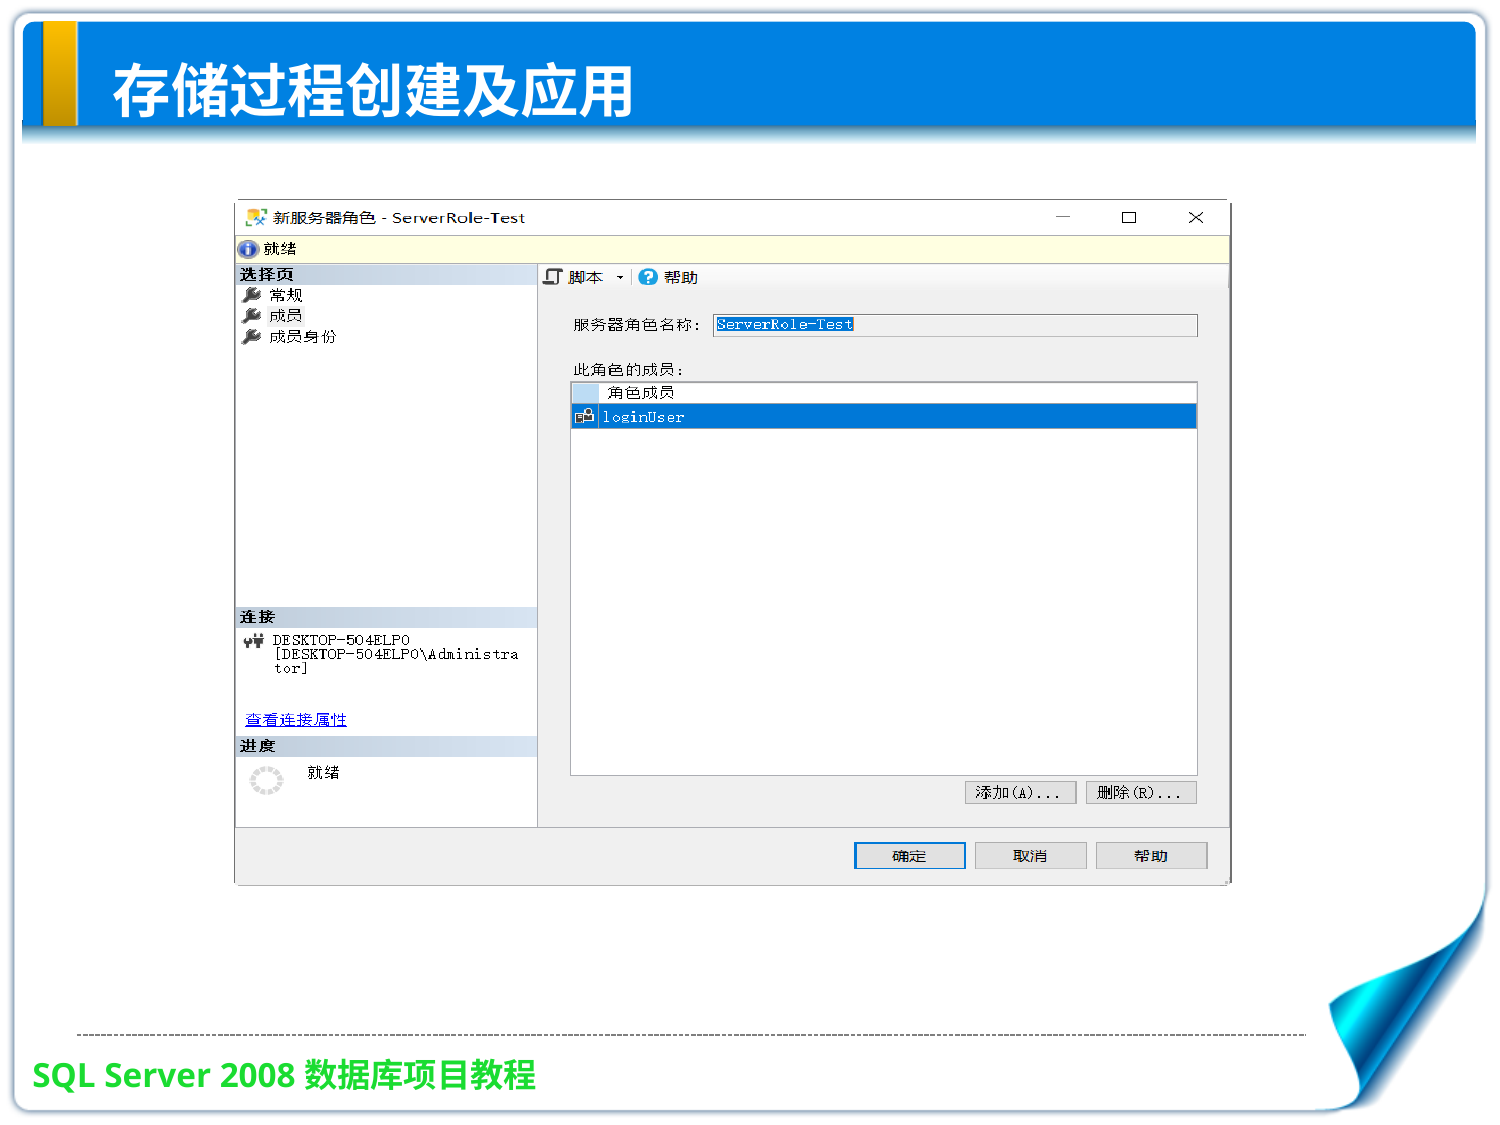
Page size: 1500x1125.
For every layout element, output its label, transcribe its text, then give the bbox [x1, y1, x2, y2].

text_box 存储过程创建及应用 [98, 46, 653, 132]
picture [0, 0, 1500, 1125]
